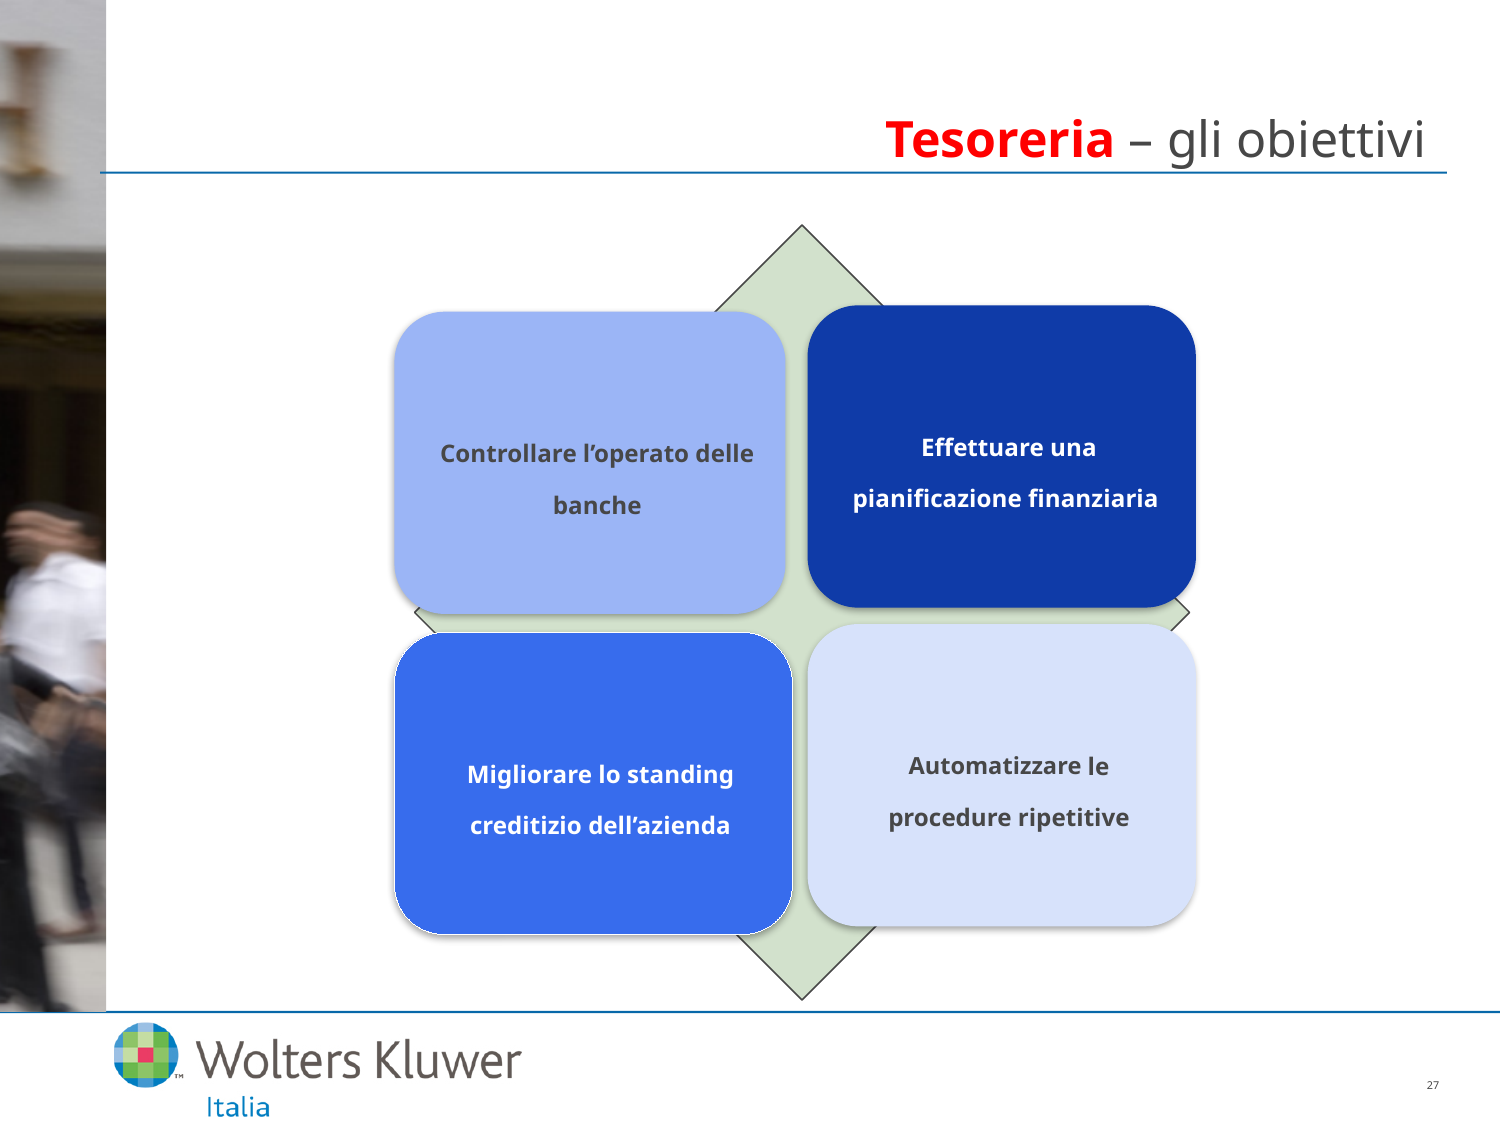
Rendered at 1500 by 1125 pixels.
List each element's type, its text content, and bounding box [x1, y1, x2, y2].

title Tesoreria – gli obiettivi [149, 99, 1455, 176]
picture [0, 0, 107, 1012]
slide_number 27 [1374, 1059, 1455, 1098]
picture [108, 1018, 528, 1122]
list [149, 224, 1455, 1001]
